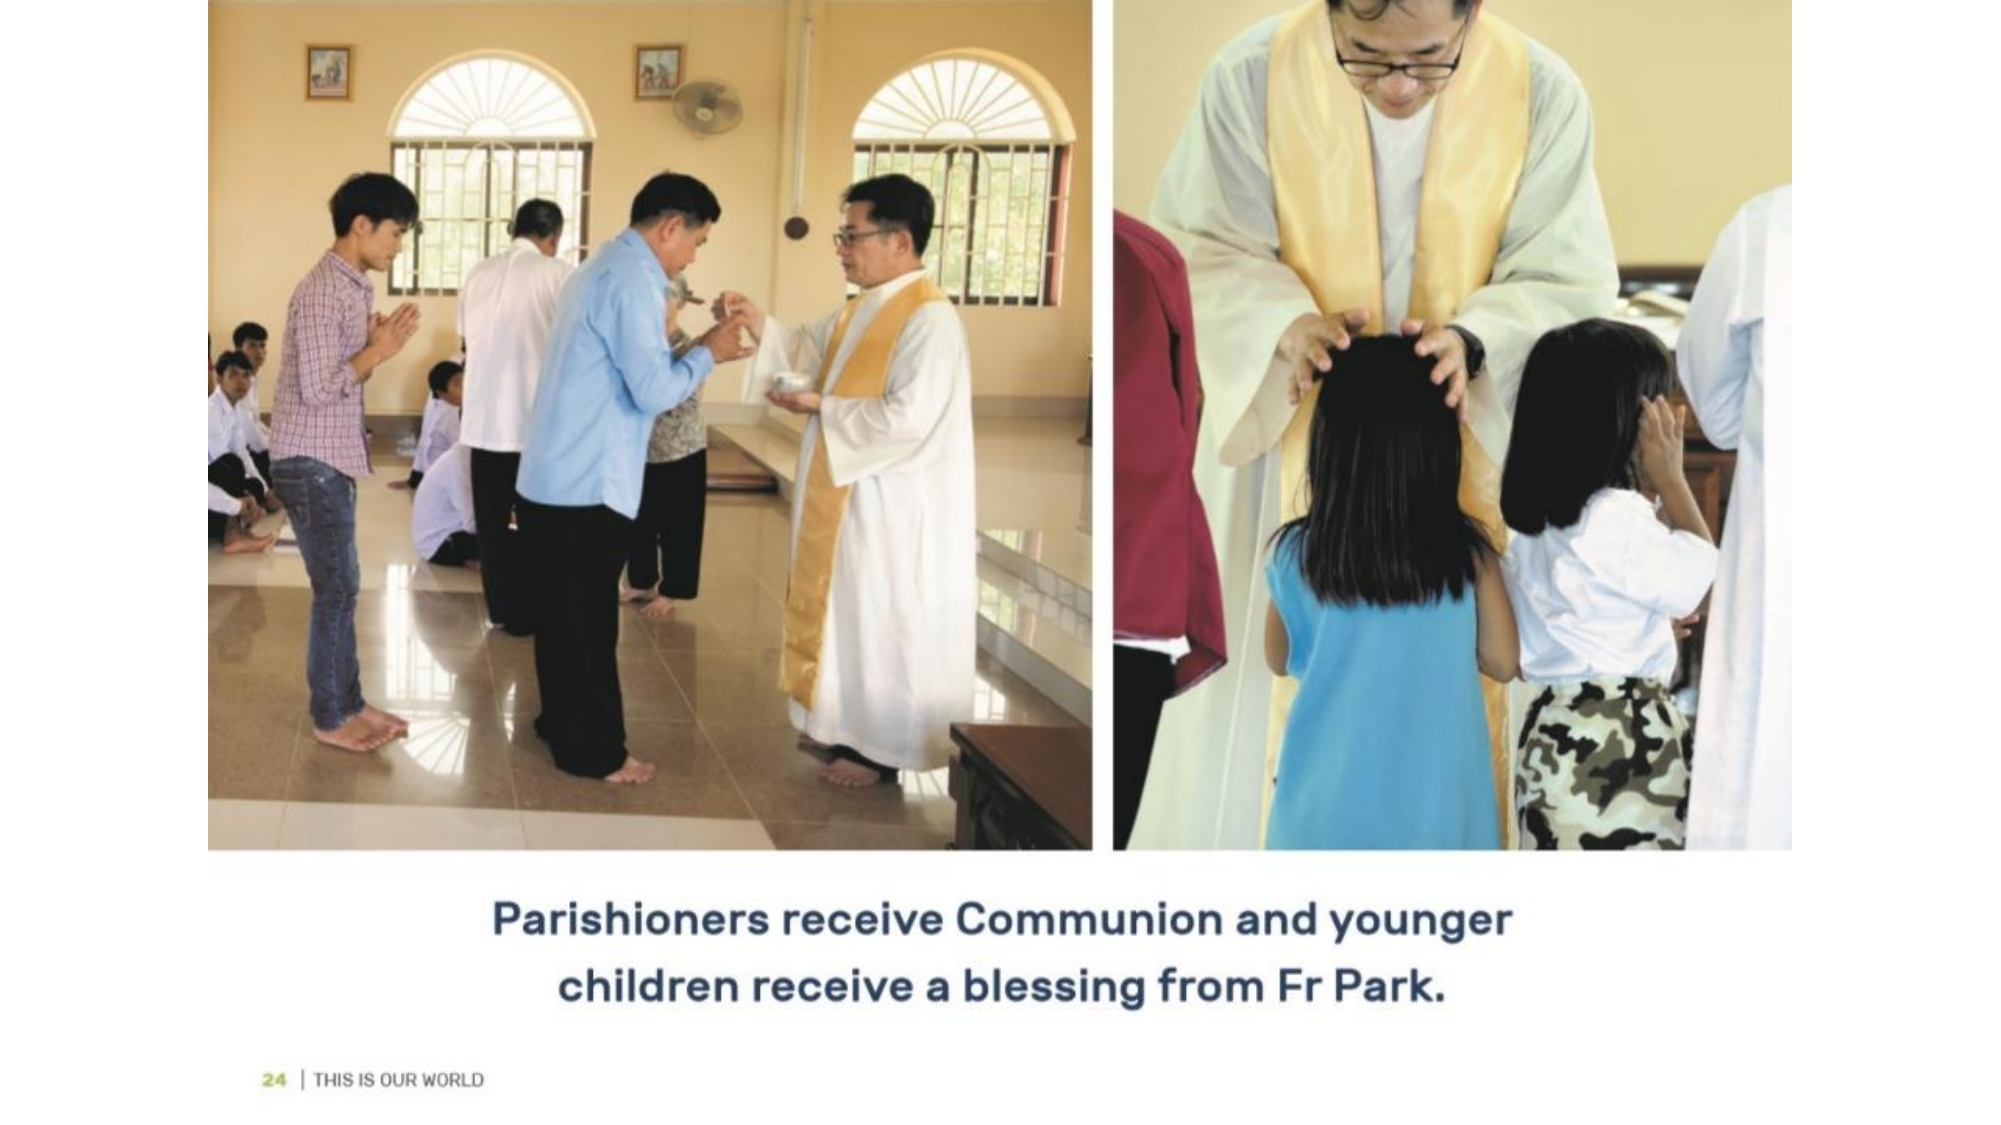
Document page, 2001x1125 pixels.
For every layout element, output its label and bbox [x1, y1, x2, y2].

picture [208, 0, 1792, 1125]
